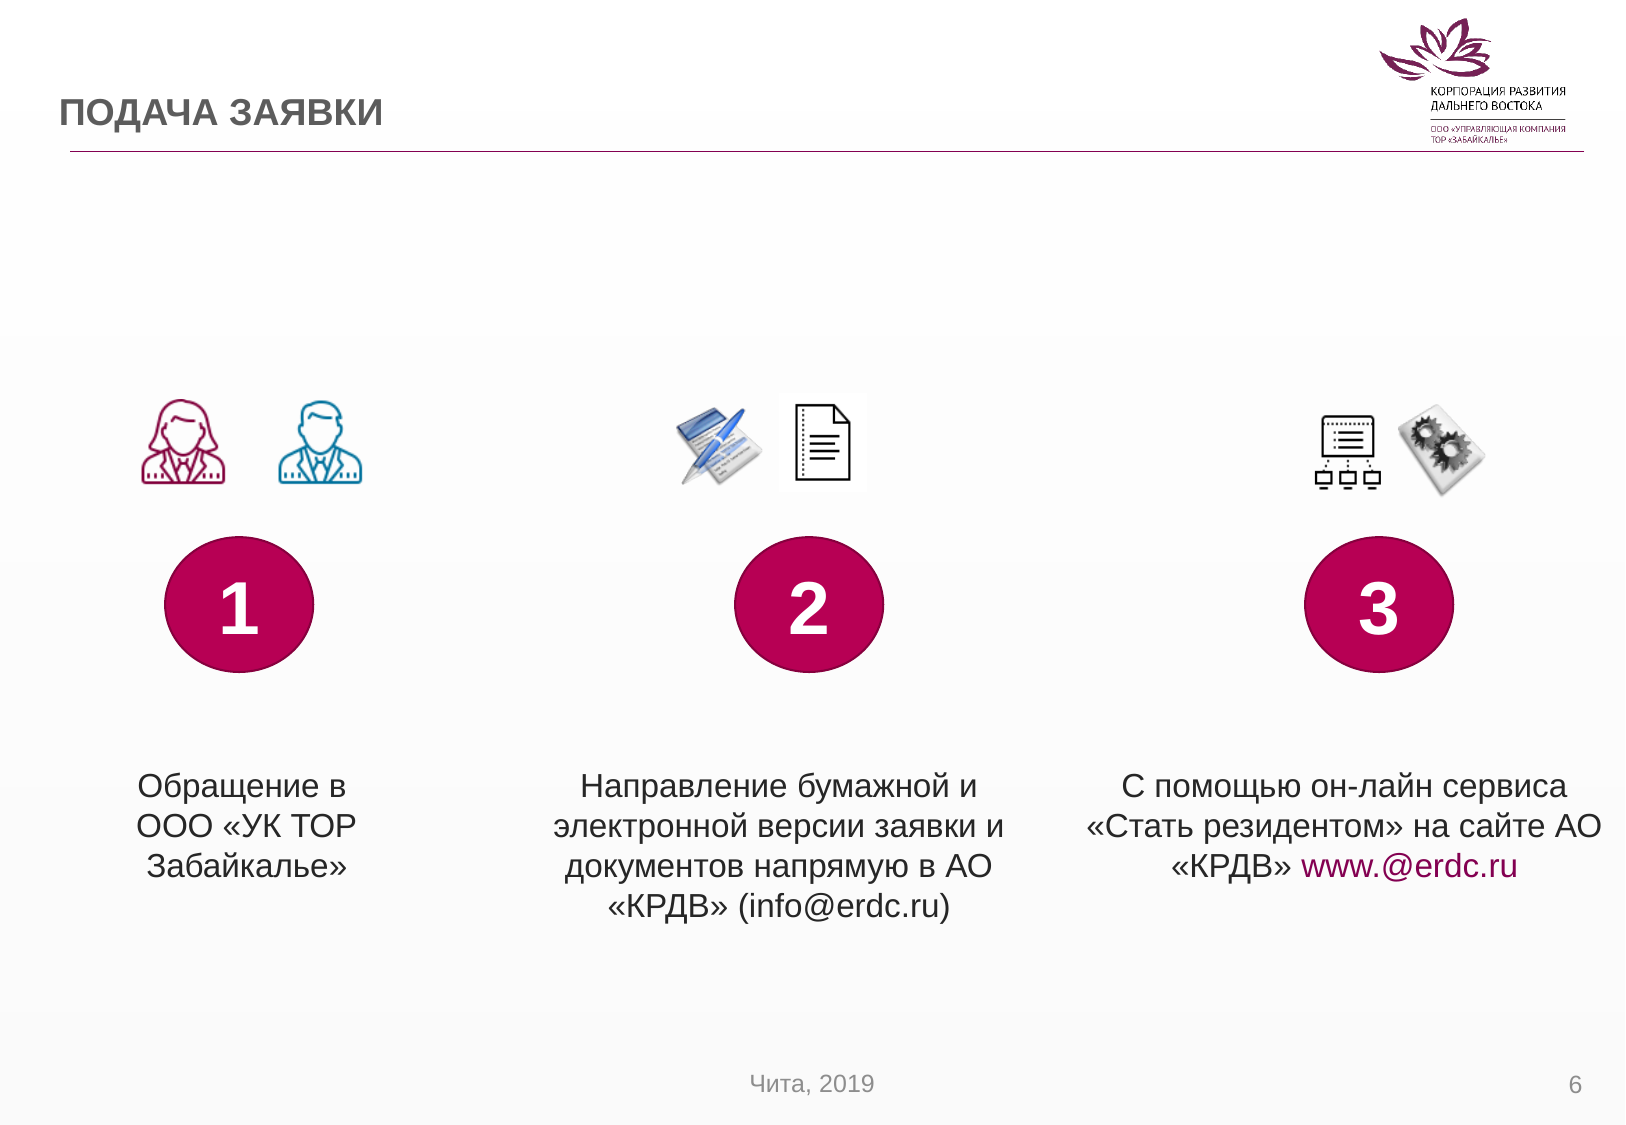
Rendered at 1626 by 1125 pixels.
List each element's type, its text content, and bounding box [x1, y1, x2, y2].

picture [1379, 12, 1598, 149]
text_box С помощью он-лайн сервиса «Стать резидентом» на сайте АО «КРДВ» www.@erdc.ru [1069, 756, 1621, 892]
text_box Направление бумажной и электронной версии заявки и документов напрямую в АО «КРДВ» (info@erdc.ru) [503, 756, 1055, 932]
text_box 1 [164, 536, 315, 674]
picture [674, 406, 763, 487]
text_box ПОДАЧА ЗАЯВКИ [44, 80, 1282, 141]
text_box Обращение в ООО «УК ТОР Забайкалье» [54, 756, 440, 892]
slide_number 6 [1513, 1060, 1598, 1108]
text_box 3 [1304, 536, 1455, 674]
footer Чита, 2019 [538, 1052, 1087, 1113]
picture [139, 399, 228, 487]
picture [1397, 403, 1486, 499]
picture [276, 395, 365, 487]
text_box 2 [734, 536, 885, 674]
picture [1304, 403, 1392, 502]
picture [779, 393, 867, 492]
